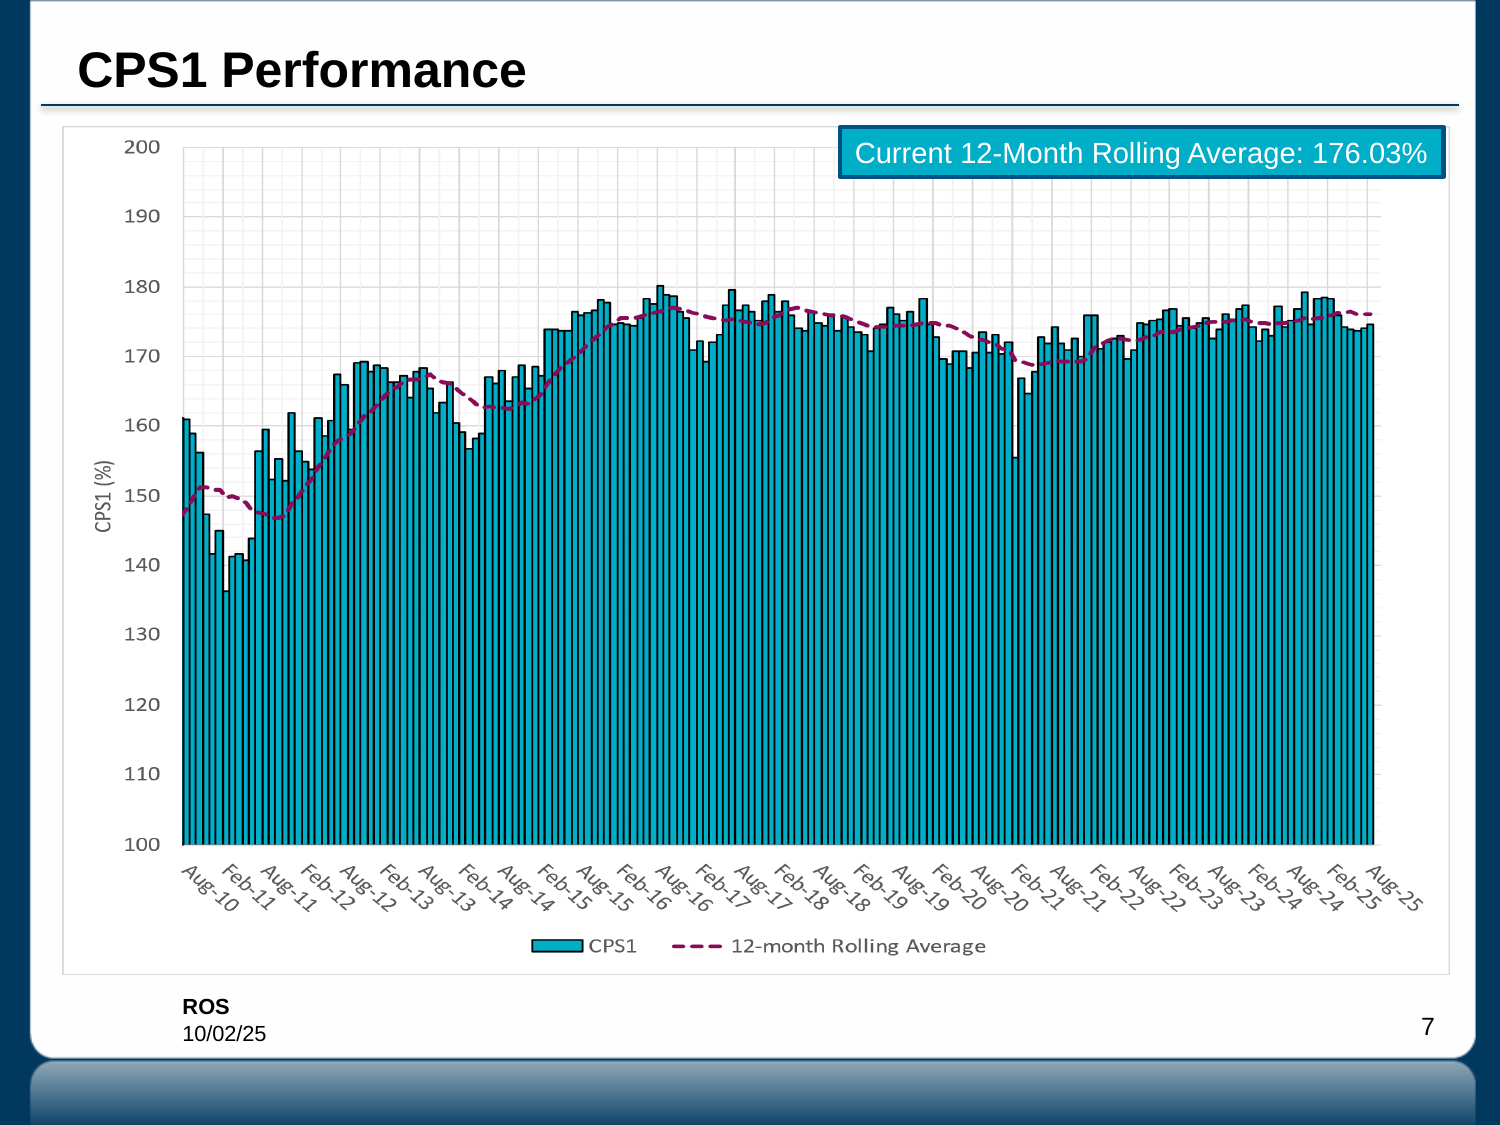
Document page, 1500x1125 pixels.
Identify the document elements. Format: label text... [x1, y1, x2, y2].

title CPS1 Performance [62, 29, 1450, 106]
picture [0, 0, 1500, 1125]
